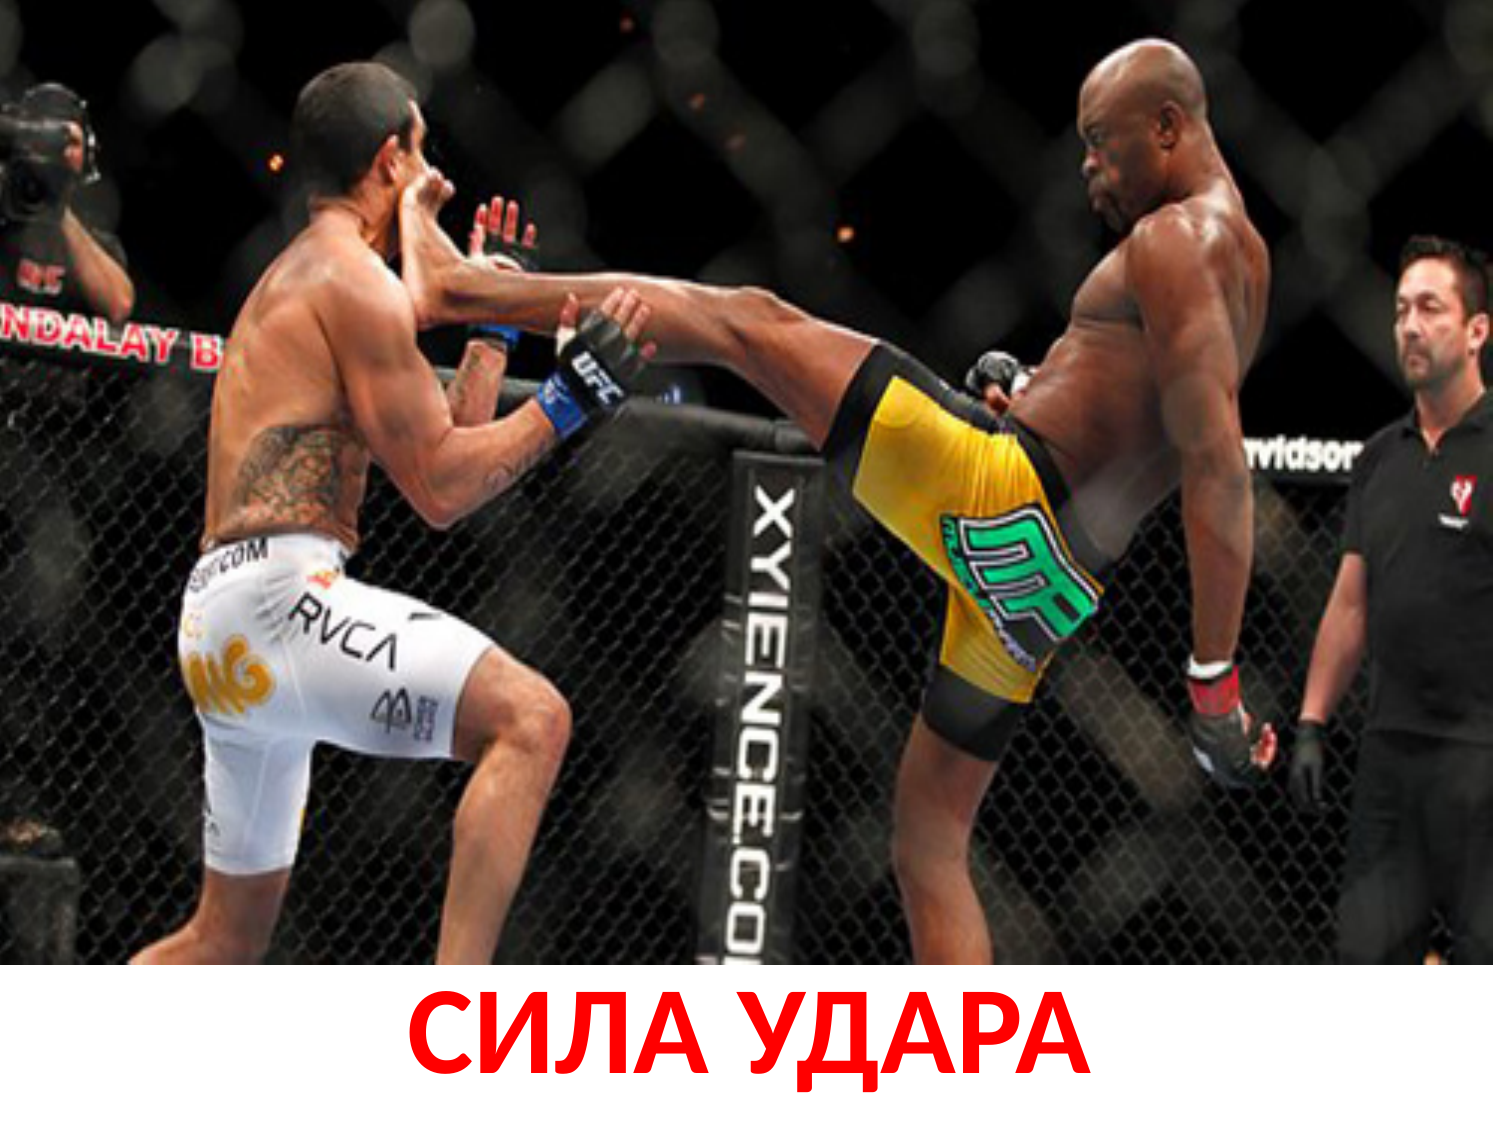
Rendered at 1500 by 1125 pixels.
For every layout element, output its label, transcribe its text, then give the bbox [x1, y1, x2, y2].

picture [0, 0, 1493, 965]
title Сила удара [112, 973, 1388, 1059]
